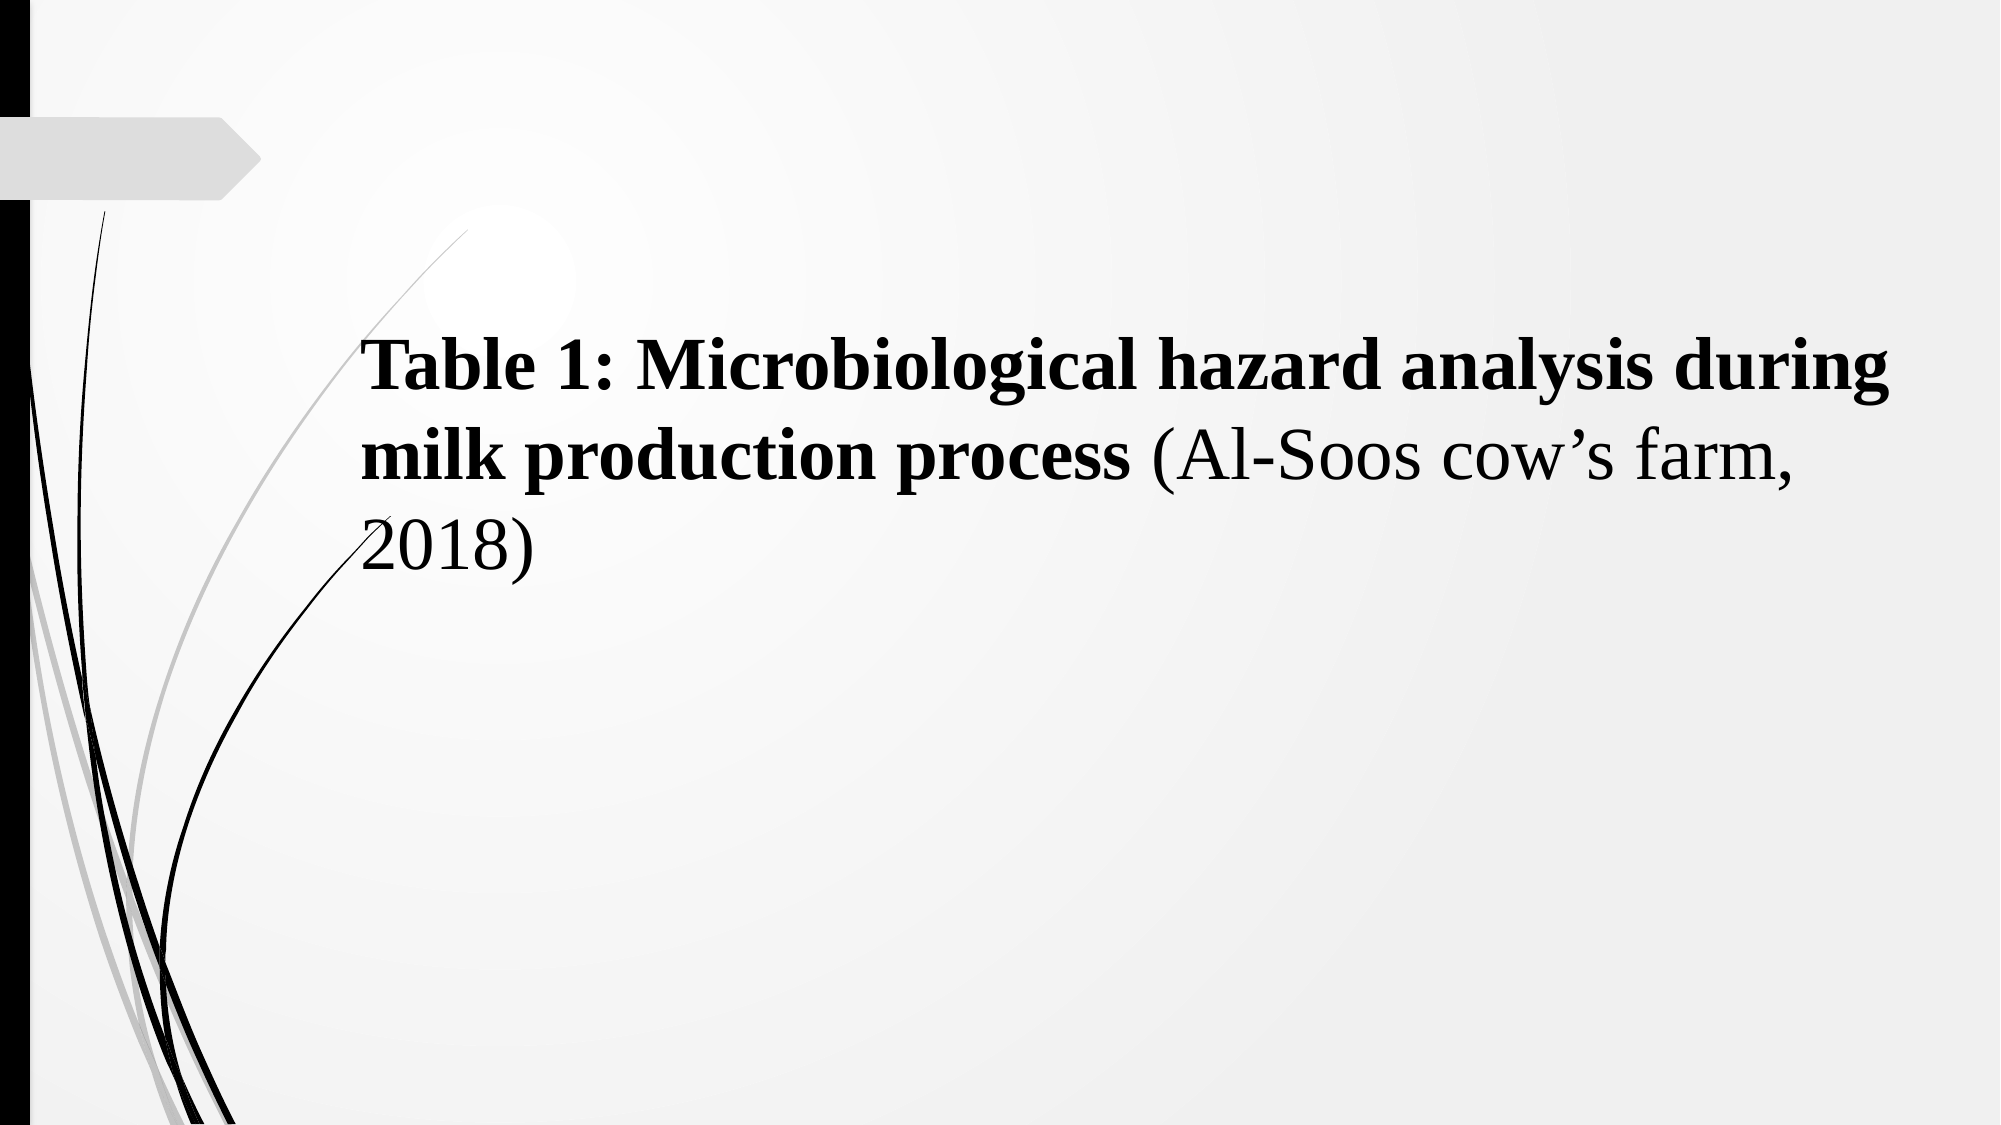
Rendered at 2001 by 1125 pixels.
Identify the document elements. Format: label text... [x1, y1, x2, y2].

list Table 1: Microbiological hazard analysis during milk production process (Al-Soos cow’s farm, 2018) [345, 307, 1912, 927]
